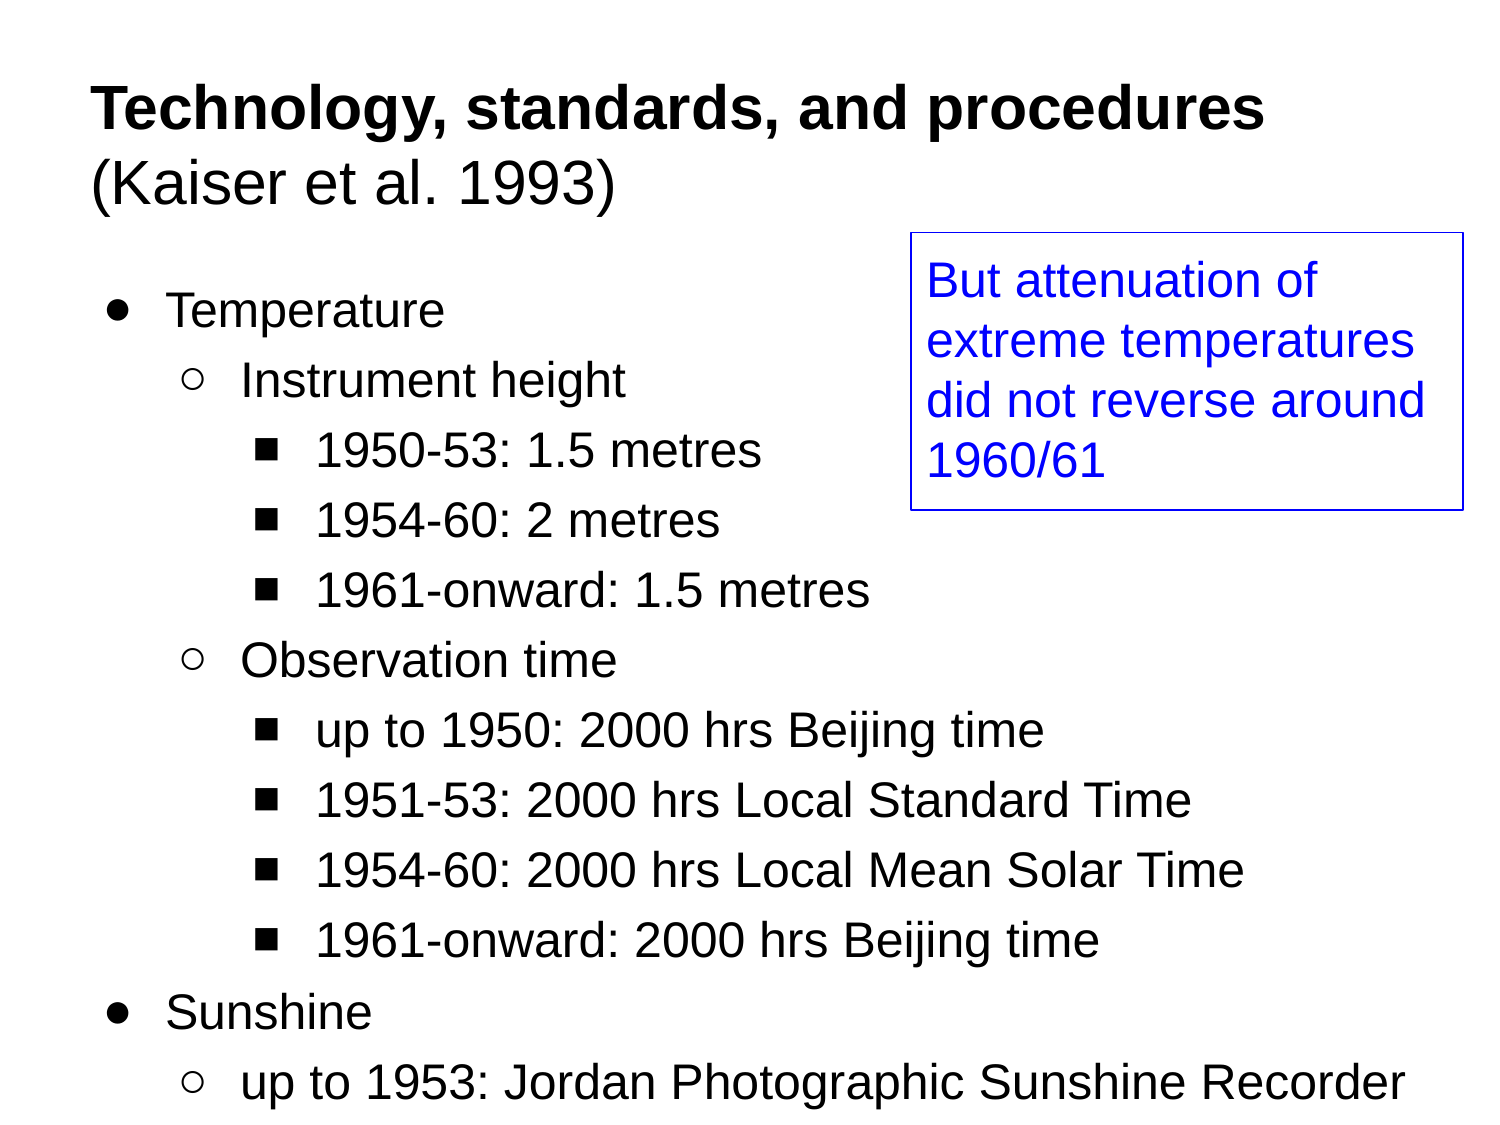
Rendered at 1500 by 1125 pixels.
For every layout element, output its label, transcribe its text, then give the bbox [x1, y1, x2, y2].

title Technology, standards, and procedures (Kaiser et al. 1993) [75, 45, 1425, 233]
list Temperature Instrument height 1950-53: 1.5 metres 1954-60: 2 metres 1961-onward: 1.5 metres Observation time up to 1950: 2000 hrs Beijing time 1951-53: 2000 hrs Local Standard Time 1954-60: 2000 hrs Local Mean Solar Time 1961-onward: 2000 hrs Beijing time Sunshine up to 1953: Jordan Photographic Sunshine Recorder 1954-onward: Campbell-Stokes Sunshine Recorder [75, 262, 1425, 1078]
text_box But attenuation of extreme temperatures did not reverse around 1960/61 [911, 232, 1464, 511]
